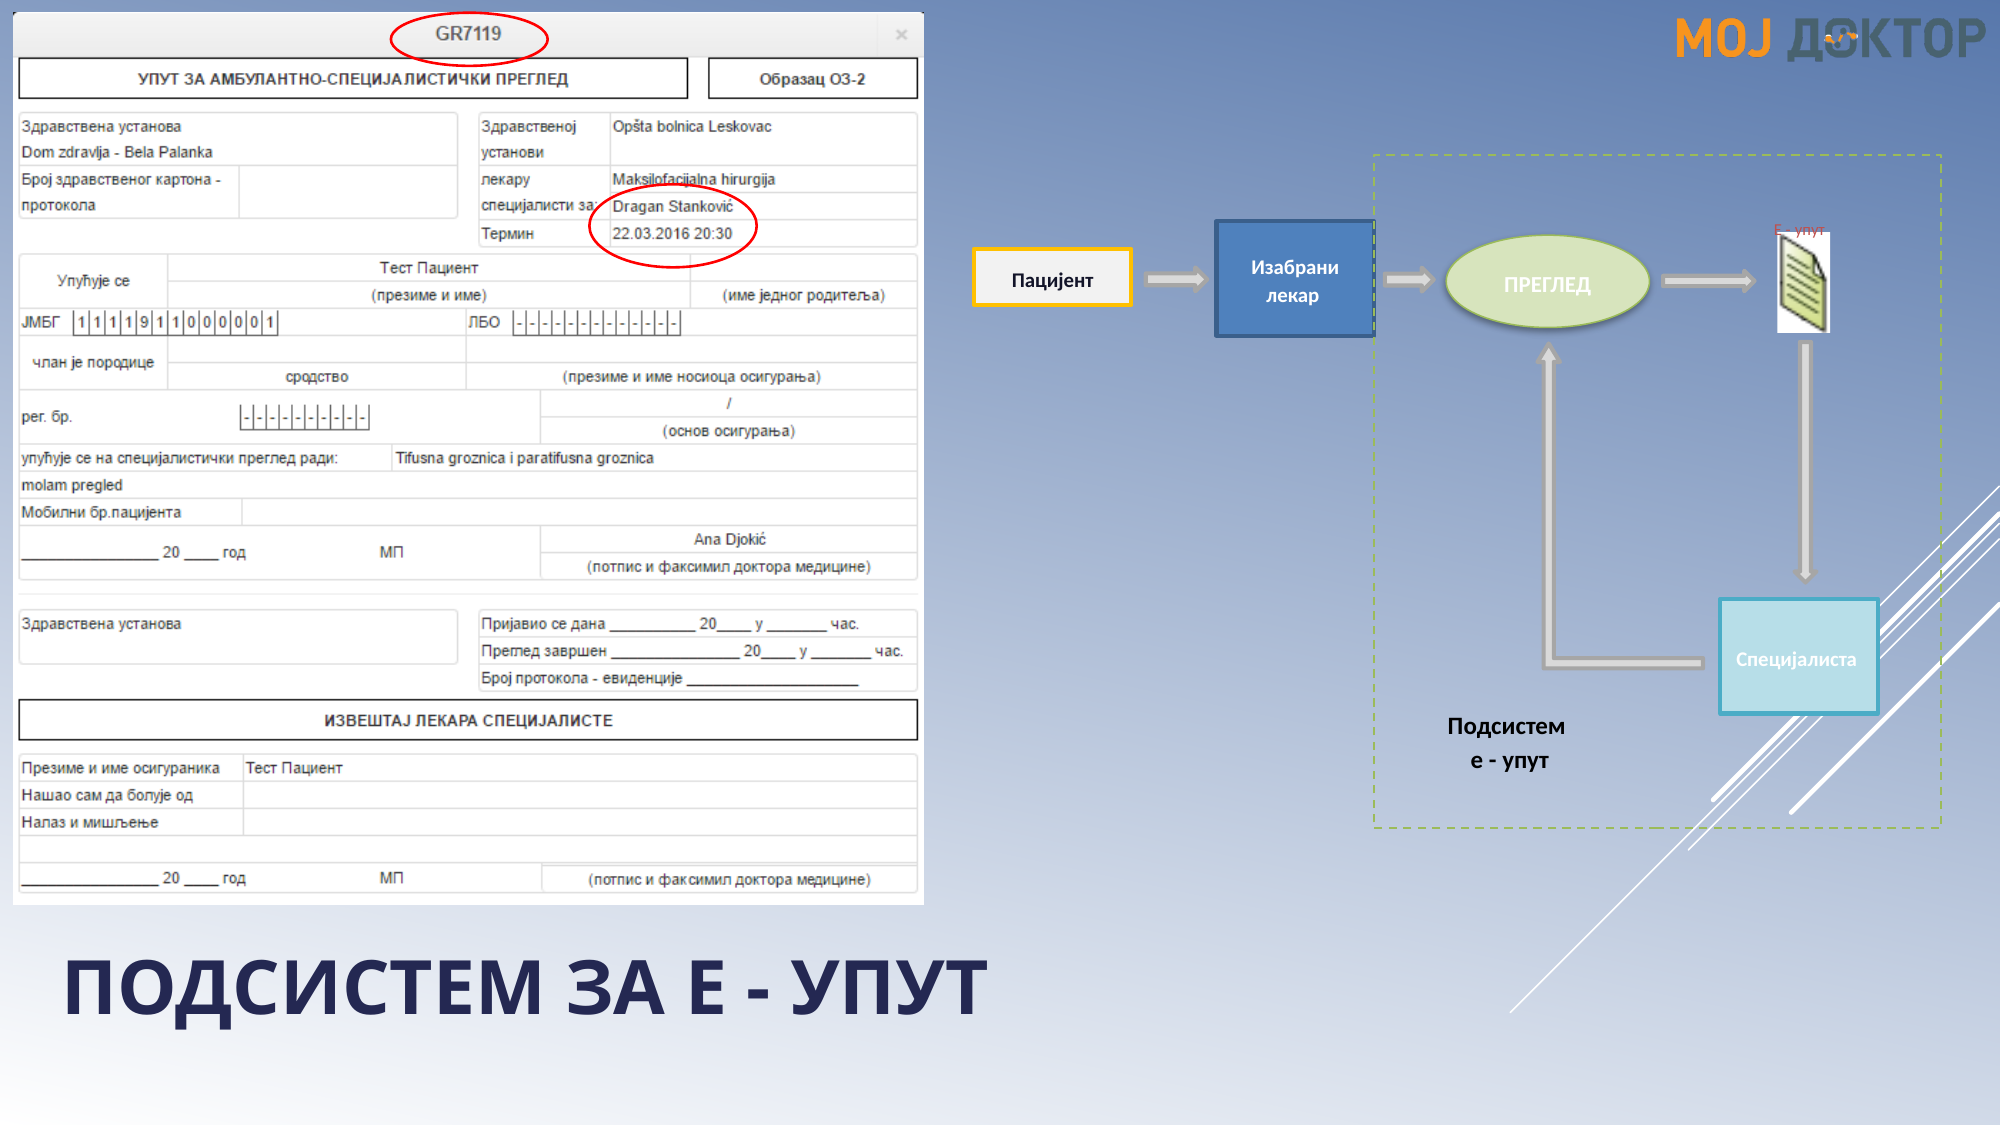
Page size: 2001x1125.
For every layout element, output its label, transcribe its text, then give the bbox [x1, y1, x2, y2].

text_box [973, 154, 1941, 829]
title Подсистем за е - упут [46, 861, 1447, 1109]
picture [13, 12, 925, 905]
picture [1656, 0, 2000, 78]
